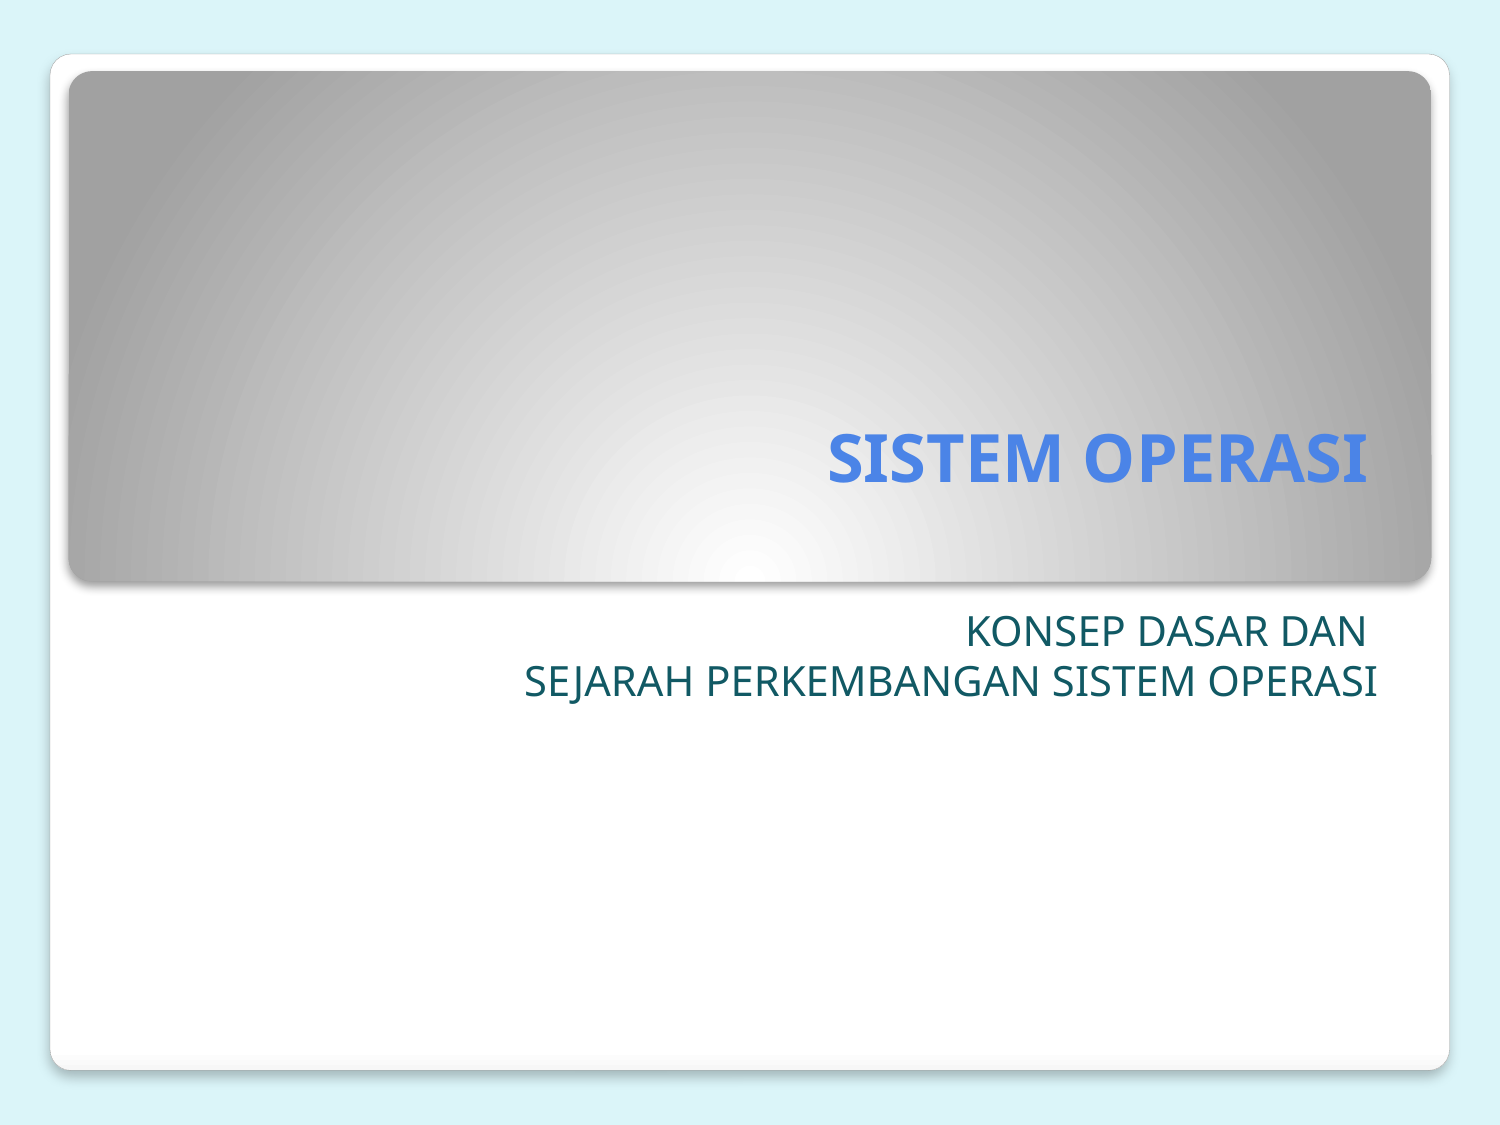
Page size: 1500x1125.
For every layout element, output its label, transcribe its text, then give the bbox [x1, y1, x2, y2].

subtitle KONSEP DASAR DAN SEJARAH PERKEMBANGAN SISTEM OPERASI [386, 604, 1394, 755]
title SISTEM OPERASI [118, 298, 1394, 504]
